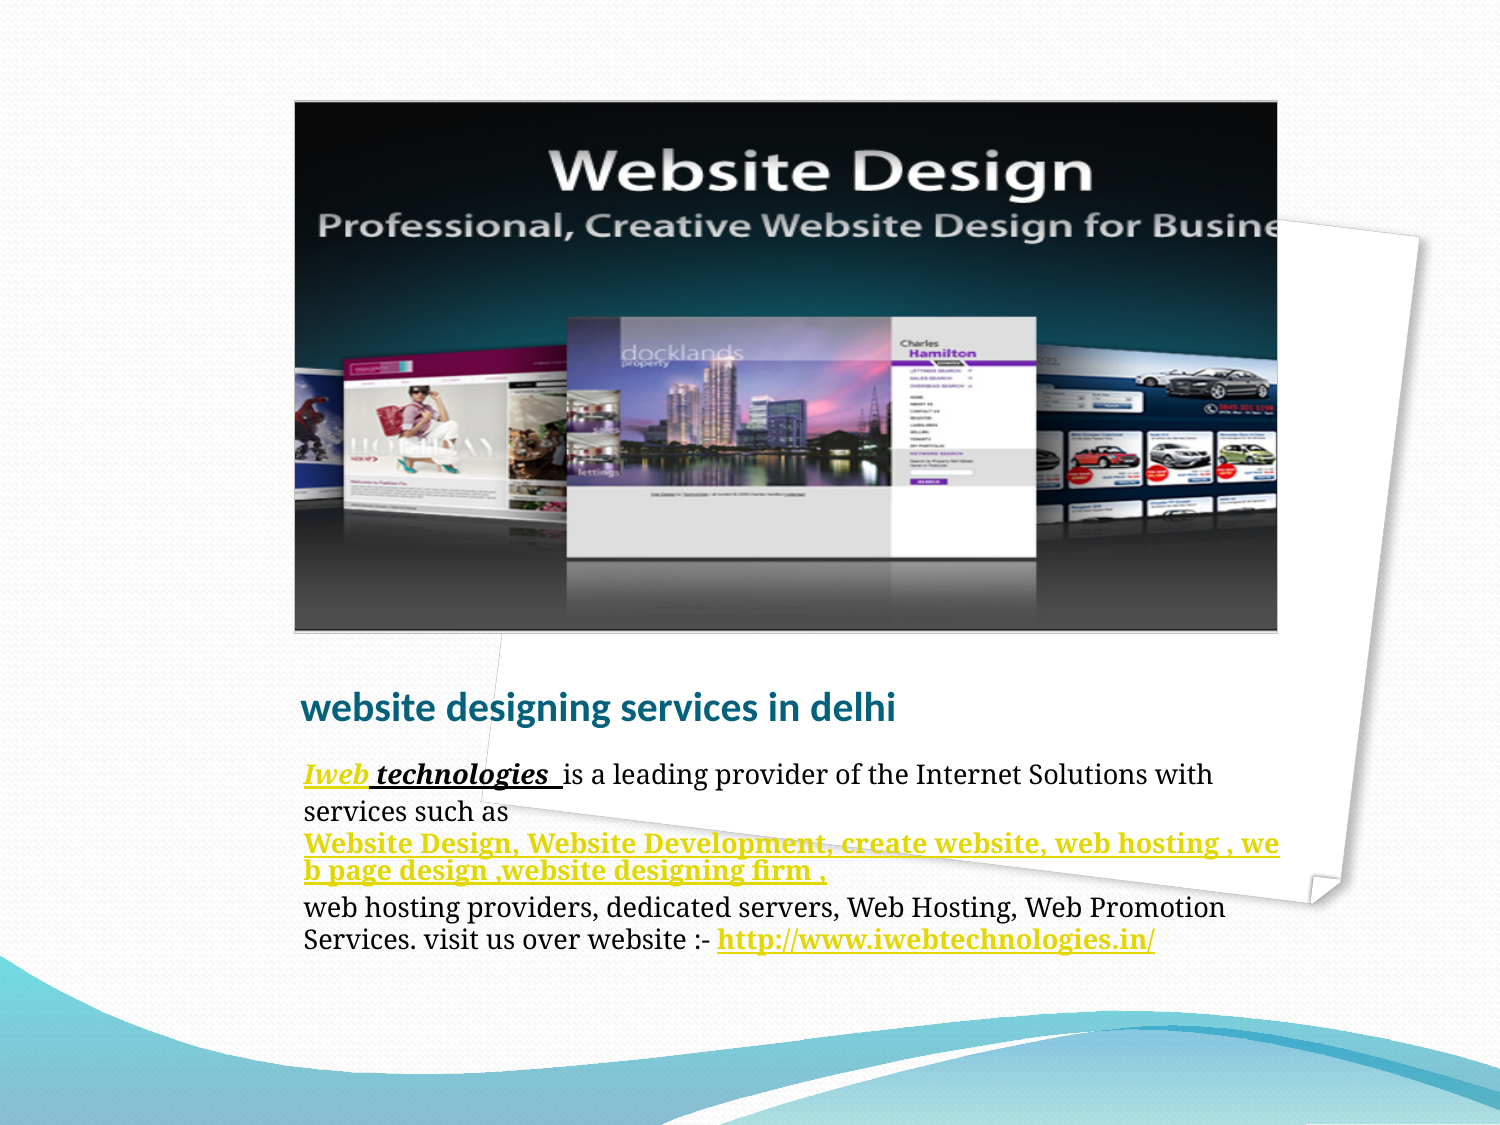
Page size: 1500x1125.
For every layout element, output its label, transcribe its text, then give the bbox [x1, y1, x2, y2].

list Iweb technologies is a leading provider of the Internet Solutions with services such as Website Design, Website Development, create website, web hosting , web page design ,website designing firm ,web hosting providers, dedicated servers, Web Hosting, Web Promotion Services. visit us over website :- http://www.iwebtechnologies.in/ [292, 750, 1301, 1032]
picture [293, 100, 1278, 633]
title website designing services in delhi [292, 644, 1500, 738]
